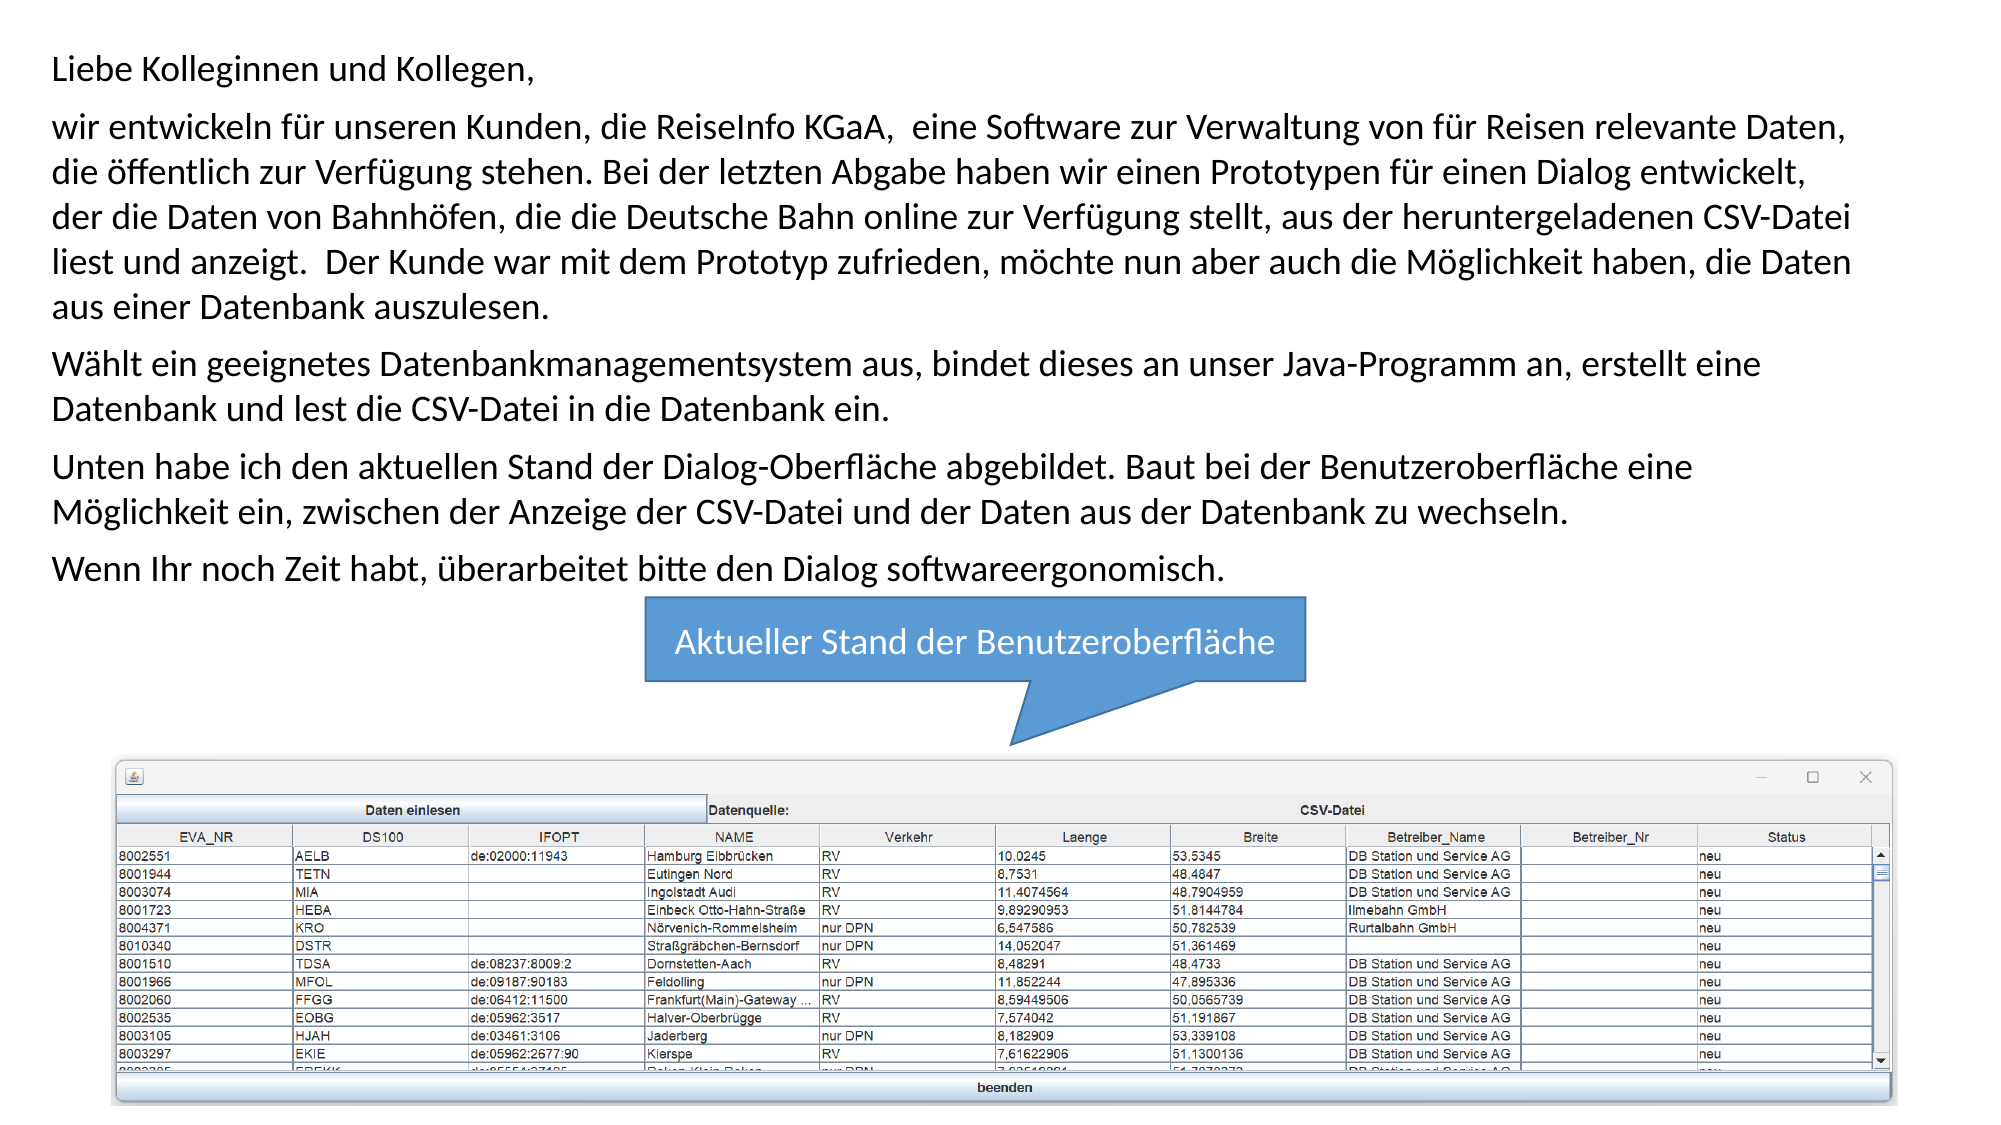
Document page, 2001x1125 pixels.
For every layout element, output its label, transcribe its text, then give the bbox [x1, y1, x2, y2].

text_box Liebe Kolleginnen und Kollegen, wir entwickeln für unseren Kunden, die ReiseInfo KGaA, eine Software zur Verwaltung von für Reisen relevante Daten, die öffentlich zur Verfügung stehen. Bei der letzten Abgabe haben wir einen Prototypen für einen Dialog entwickelt, der die Daten von Bahnhöfen, die die Deutsche Bahn online zur Verfügung stellt, aus der heruntergeladenen CSV-Datei liest und anzeigt. Der Kunde war mit dem Prototyp zufrieden, möchte nun aber auch die Möglichkeit haben, die Daten aus einer Datenbank auszulesen. Wählt ein geeignetes Datenbankmanagementsystem aus, bindet dieses an unser Java-Programm an, erstellt eine Datenbank und lest die CSV-Datei in die Datenbank ein. Unten habe ich den aktuellen Stand der Dialog-Oberfläche abgebildet. Baut bei der Benutzeroberfläche eine Möglichkeit ein, zwischen der Anzeige der CSV-Datei und der Daten aus der Datenbank zu wechseln. Wenn Ihr noch Zeit habt, überarbeitet bitte den Dialog softwareergonomisch. [36, 36, 1881, 597]
text_box Aktueller Stand der Benutzeroberfläche [644, 596, 1307, 747]
picture [111, 754, 1898, 1106]
